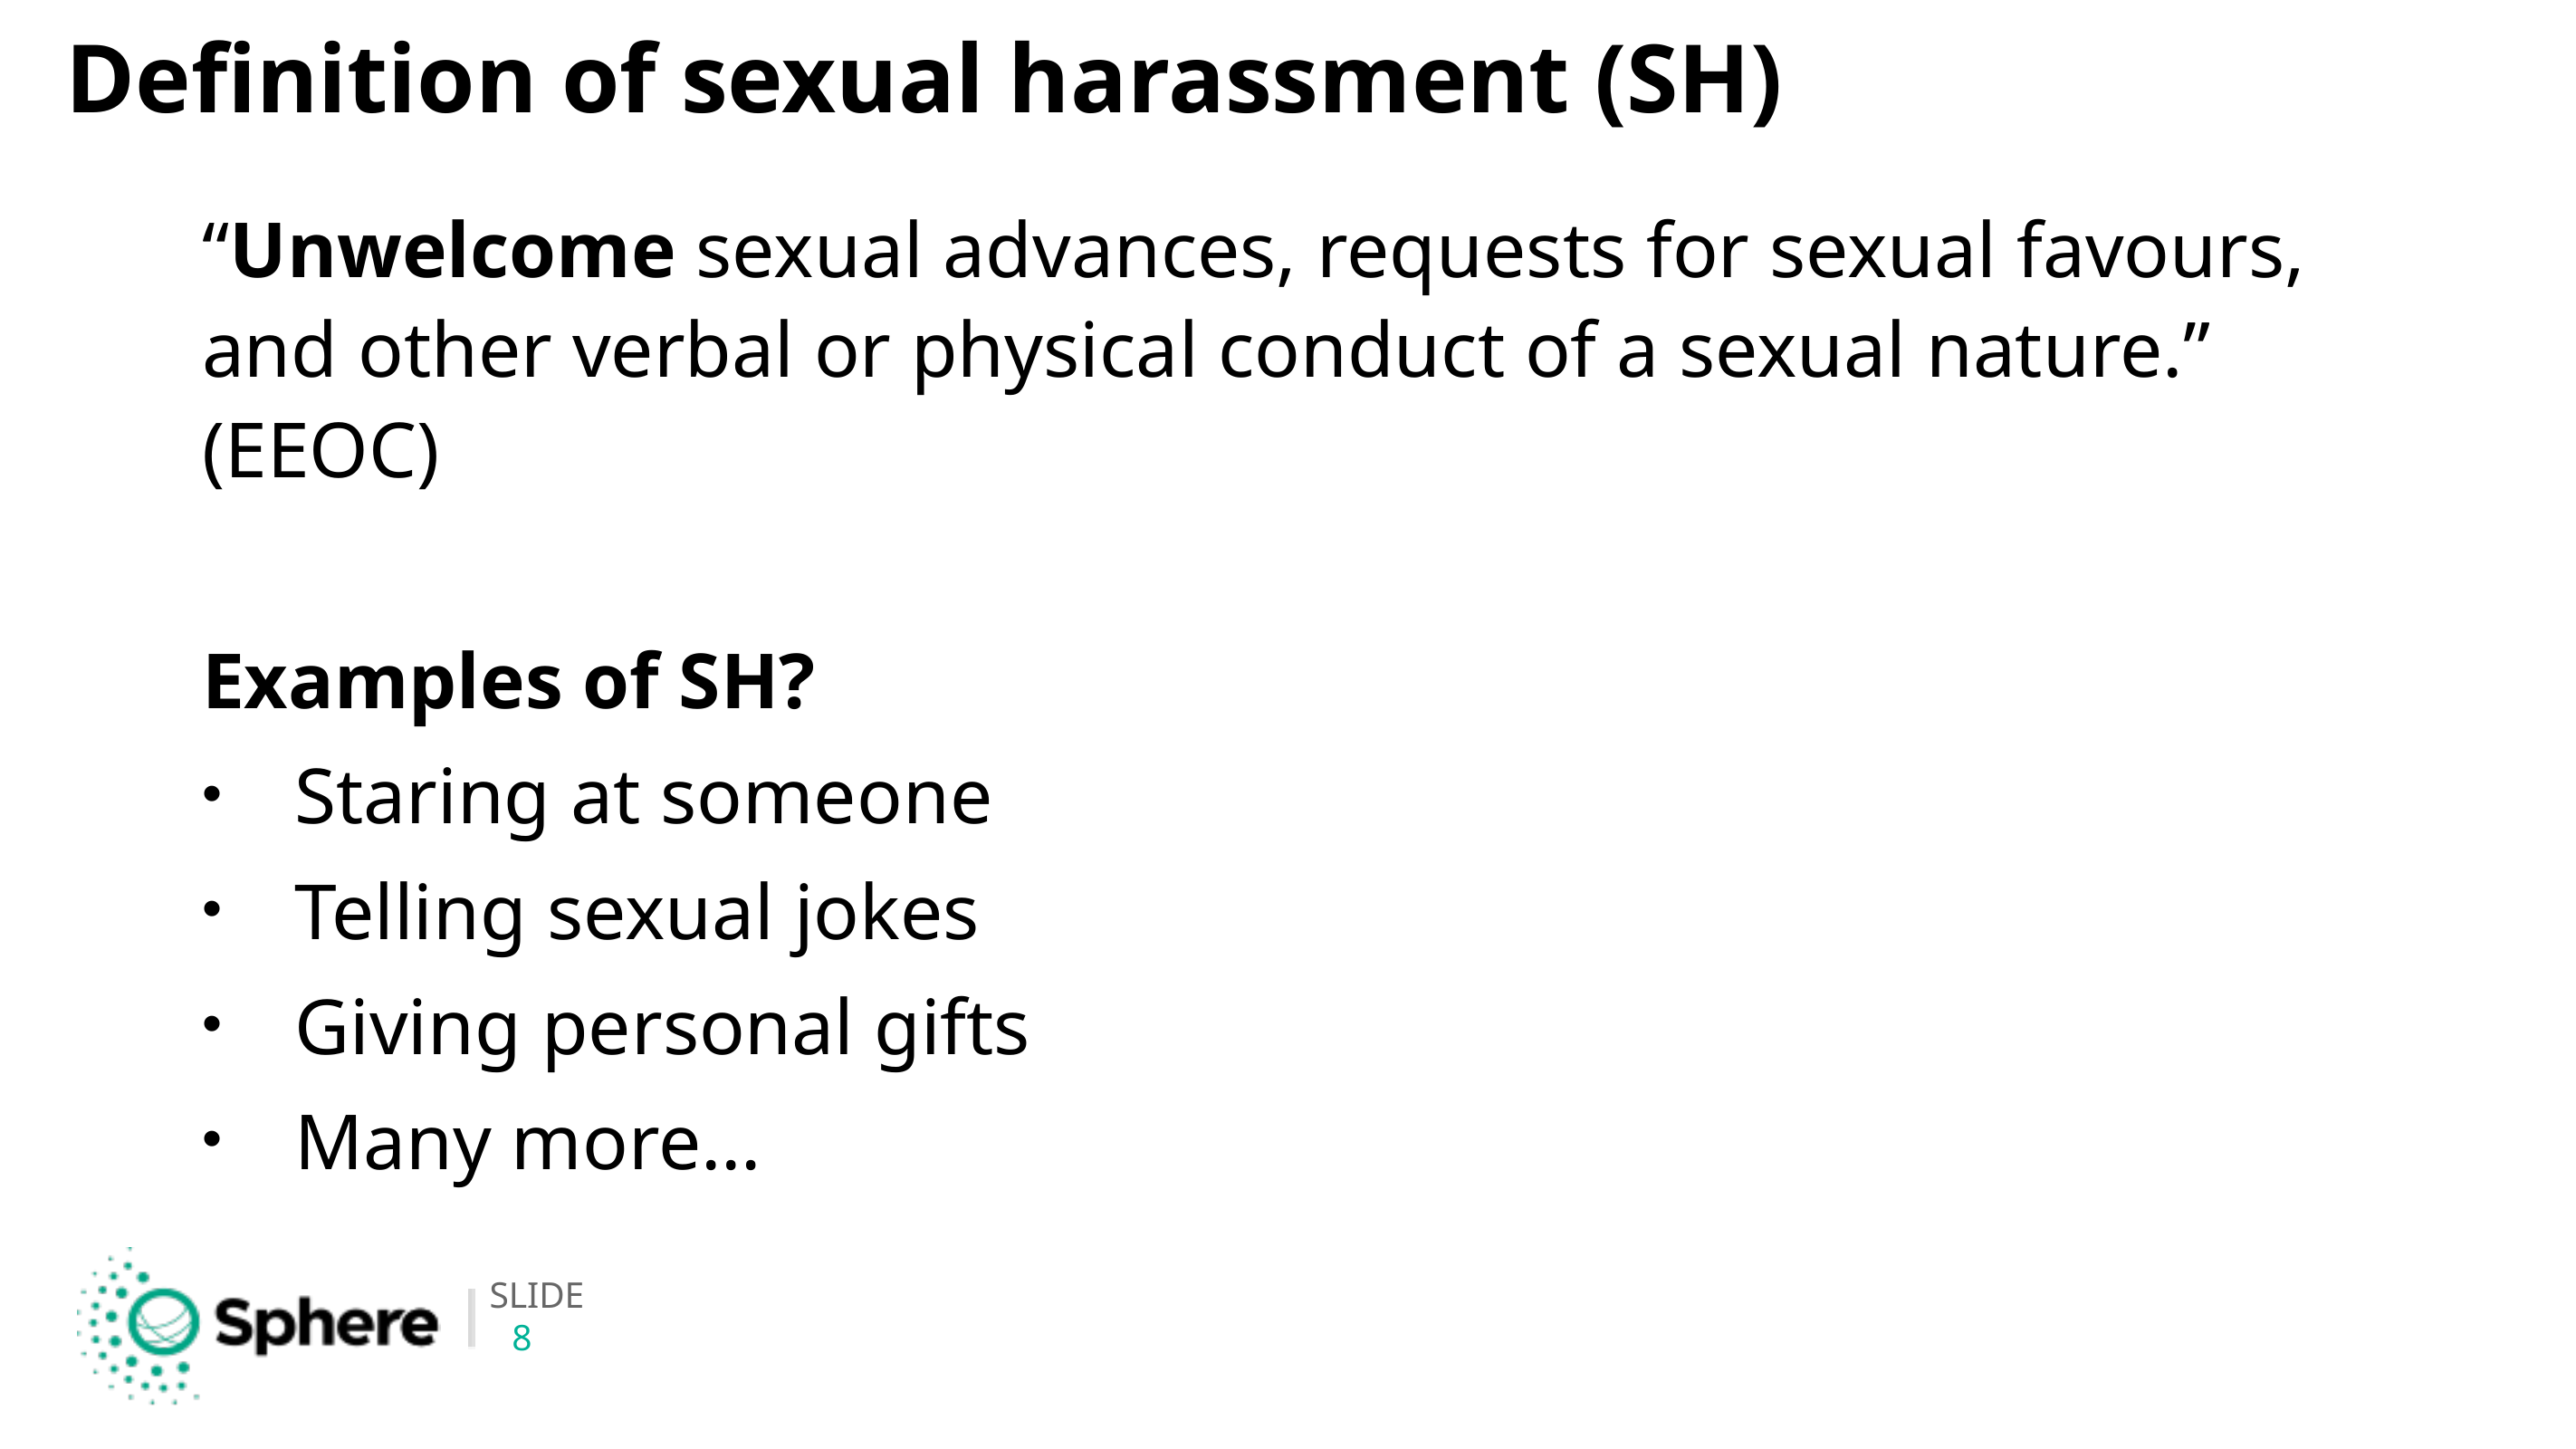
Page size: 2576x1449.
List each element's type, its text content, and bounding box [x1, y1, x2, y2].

title Definition of sexual harassment (SH) [57, 10, 2519, 179]
picture [77, 1247, 441, 1407]
slide_number 8 [503, 1307, 568, 1369]
picture [468, 1289, 479, 1349]
list “Unwelcome sexual advances, requests for sexual favours, and other verbal or physical conduct of a sexual nature.” (EEOC) Examples of SH? Staring at someone Telling sexual jokes Giving personal gifts Many more… [194, 184, 2377, 1195]
